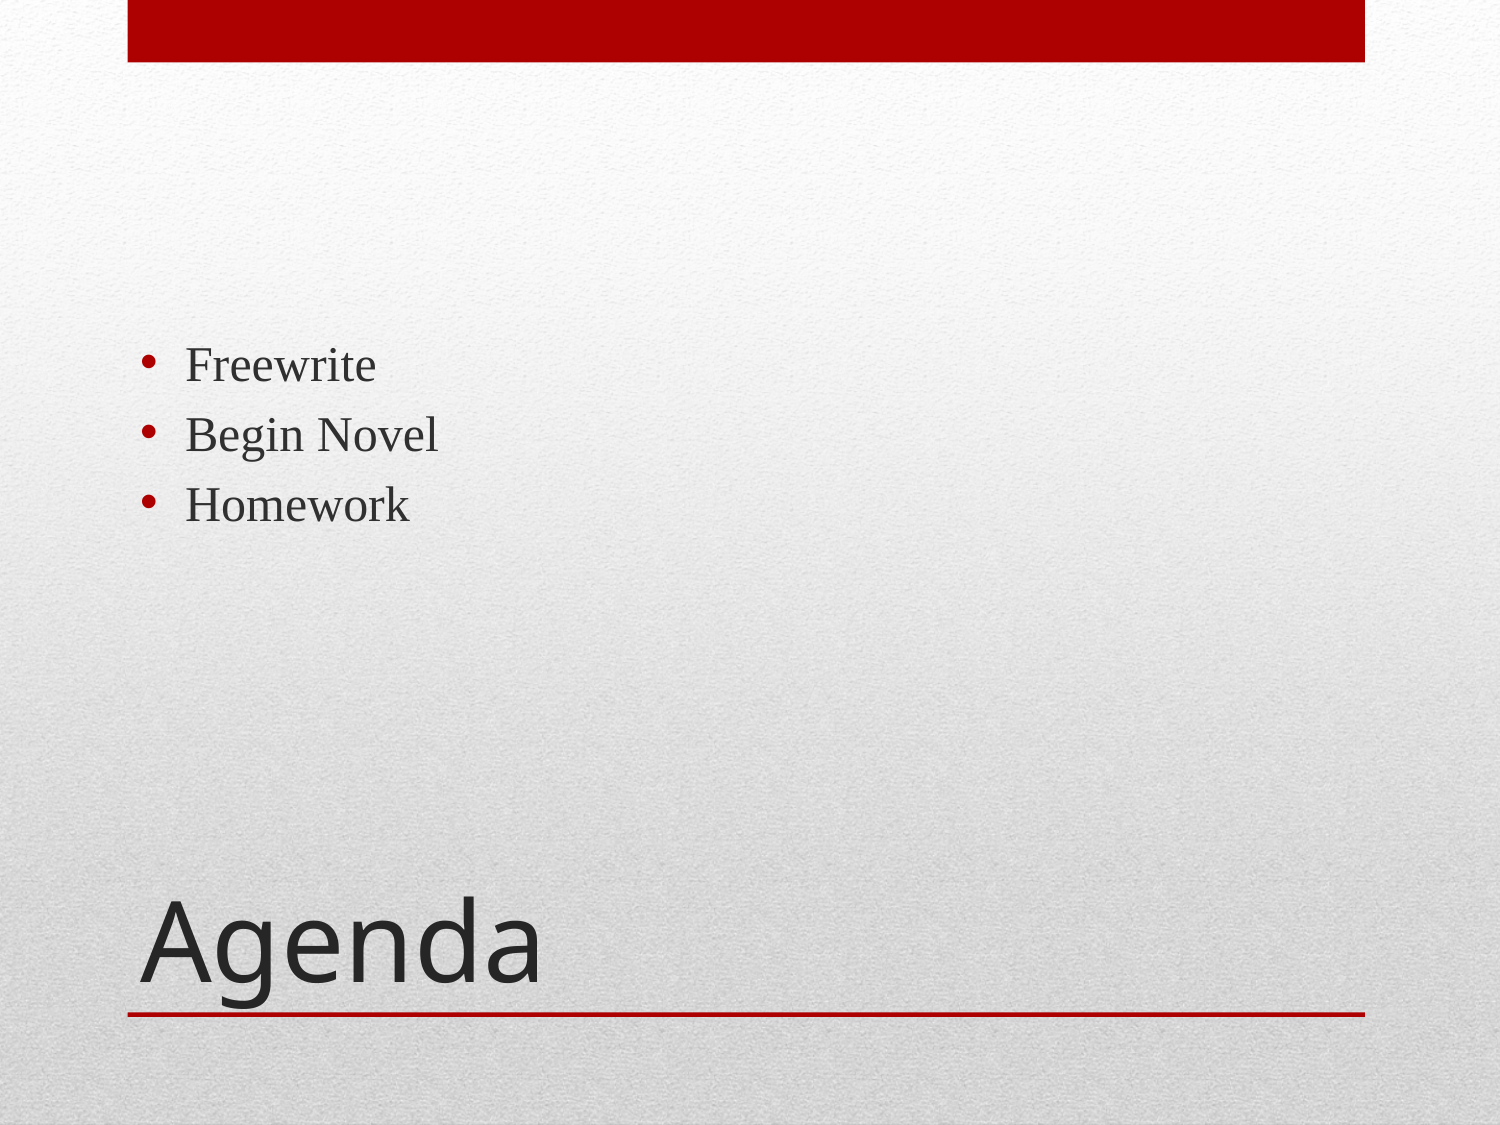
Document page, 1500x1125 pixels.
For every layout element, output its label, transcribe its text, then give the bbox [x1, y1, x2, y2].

title Agenda [125, 750, 1238, 1013]
list Freewrite Begin Novel Homework [125, 112, 1363, 750]
